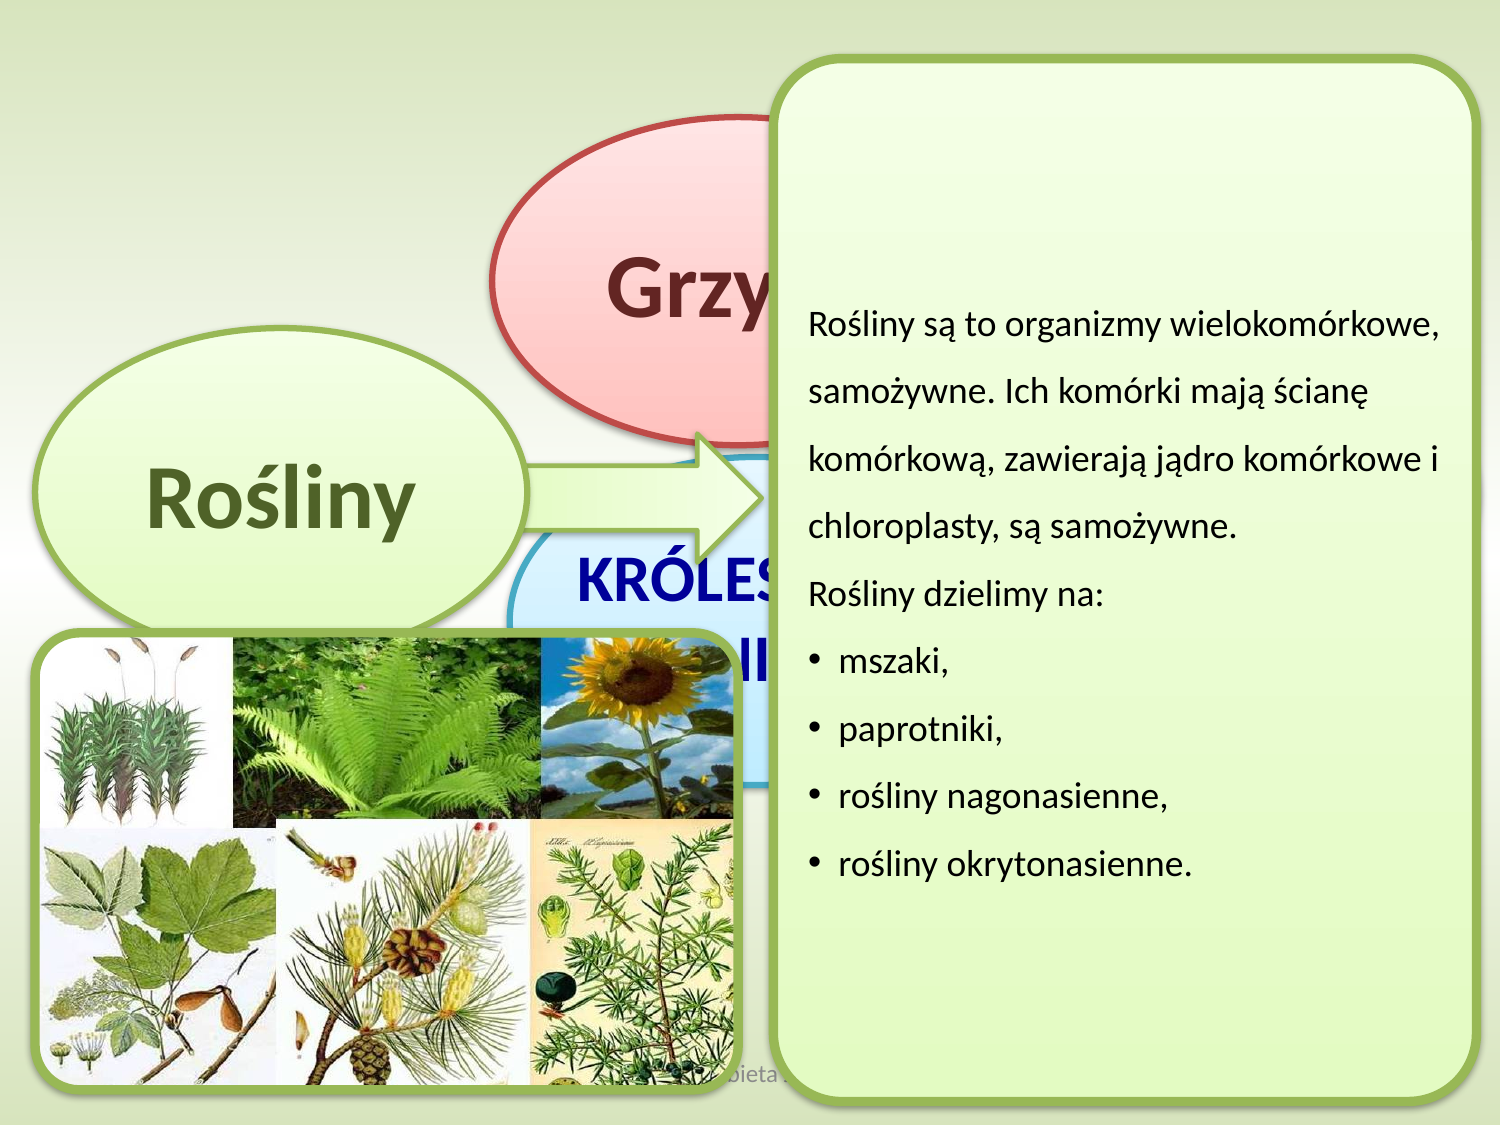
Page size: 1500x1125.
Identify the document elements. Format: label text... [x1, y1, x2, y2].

text_box [0, 0, 1500, 1125]
footer Autor: Elżbieta Jarębska [512, 1042, 988, 1103]
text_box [984, 327, 1477, 657]
